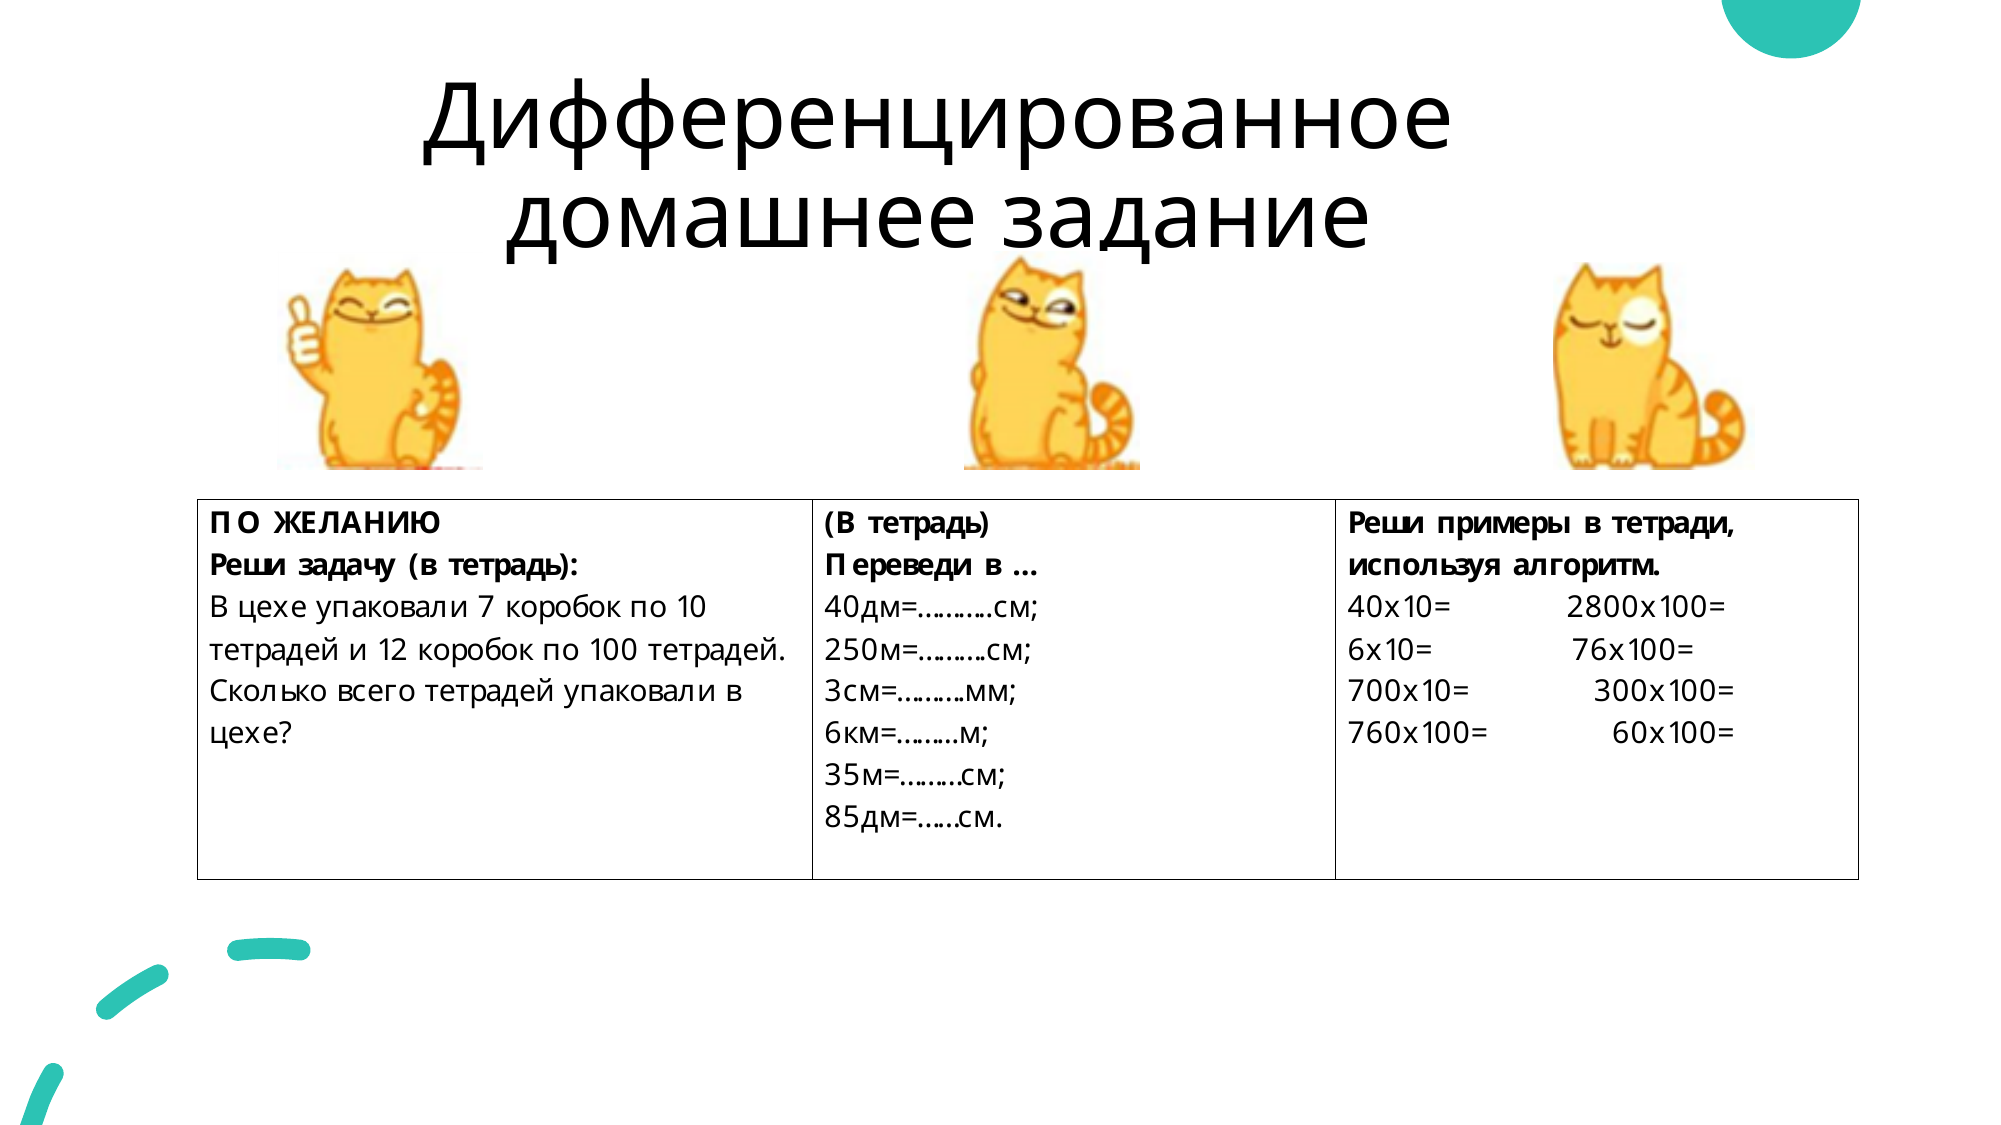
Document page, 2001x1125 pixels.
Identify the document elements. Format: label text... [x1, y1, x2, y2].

picture [1552, 262, 1755, 470]
picture [277, 251, 483, 470]
picture [964, 251, 1140, 470]
picture [177, 499, 1879, 929]
title Дифференцированное домашнее задание [88, 59, 1814, 278]
